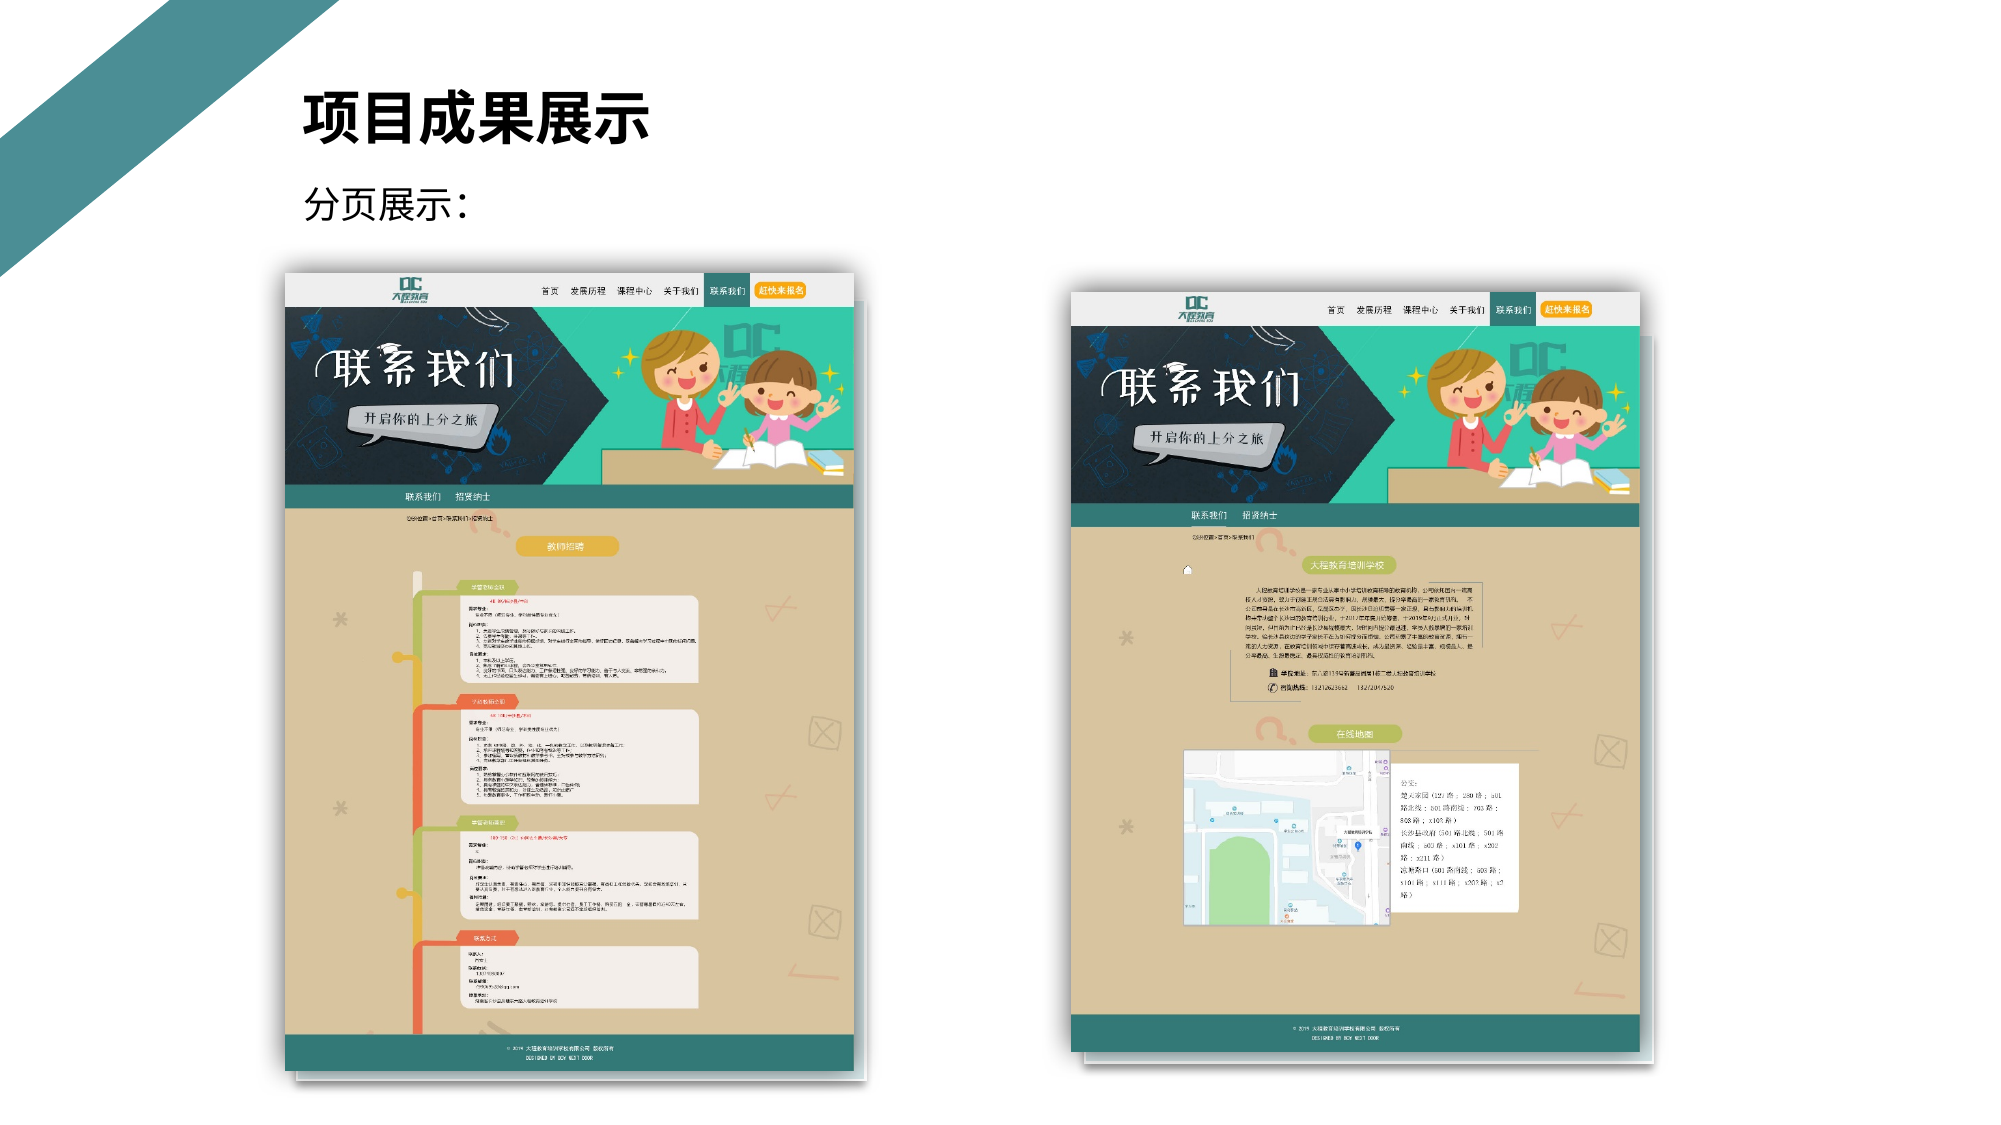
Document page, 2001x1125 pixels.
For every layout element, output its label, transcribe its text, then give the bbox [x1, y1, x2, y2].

text_box 分页展示： [288, 173, 506, 233]
picture [1071, 292, 1640, 1052]
picture [285, 273, 854, 1071]
text_box 项目成果展示 [287, 73, 667, 159]
